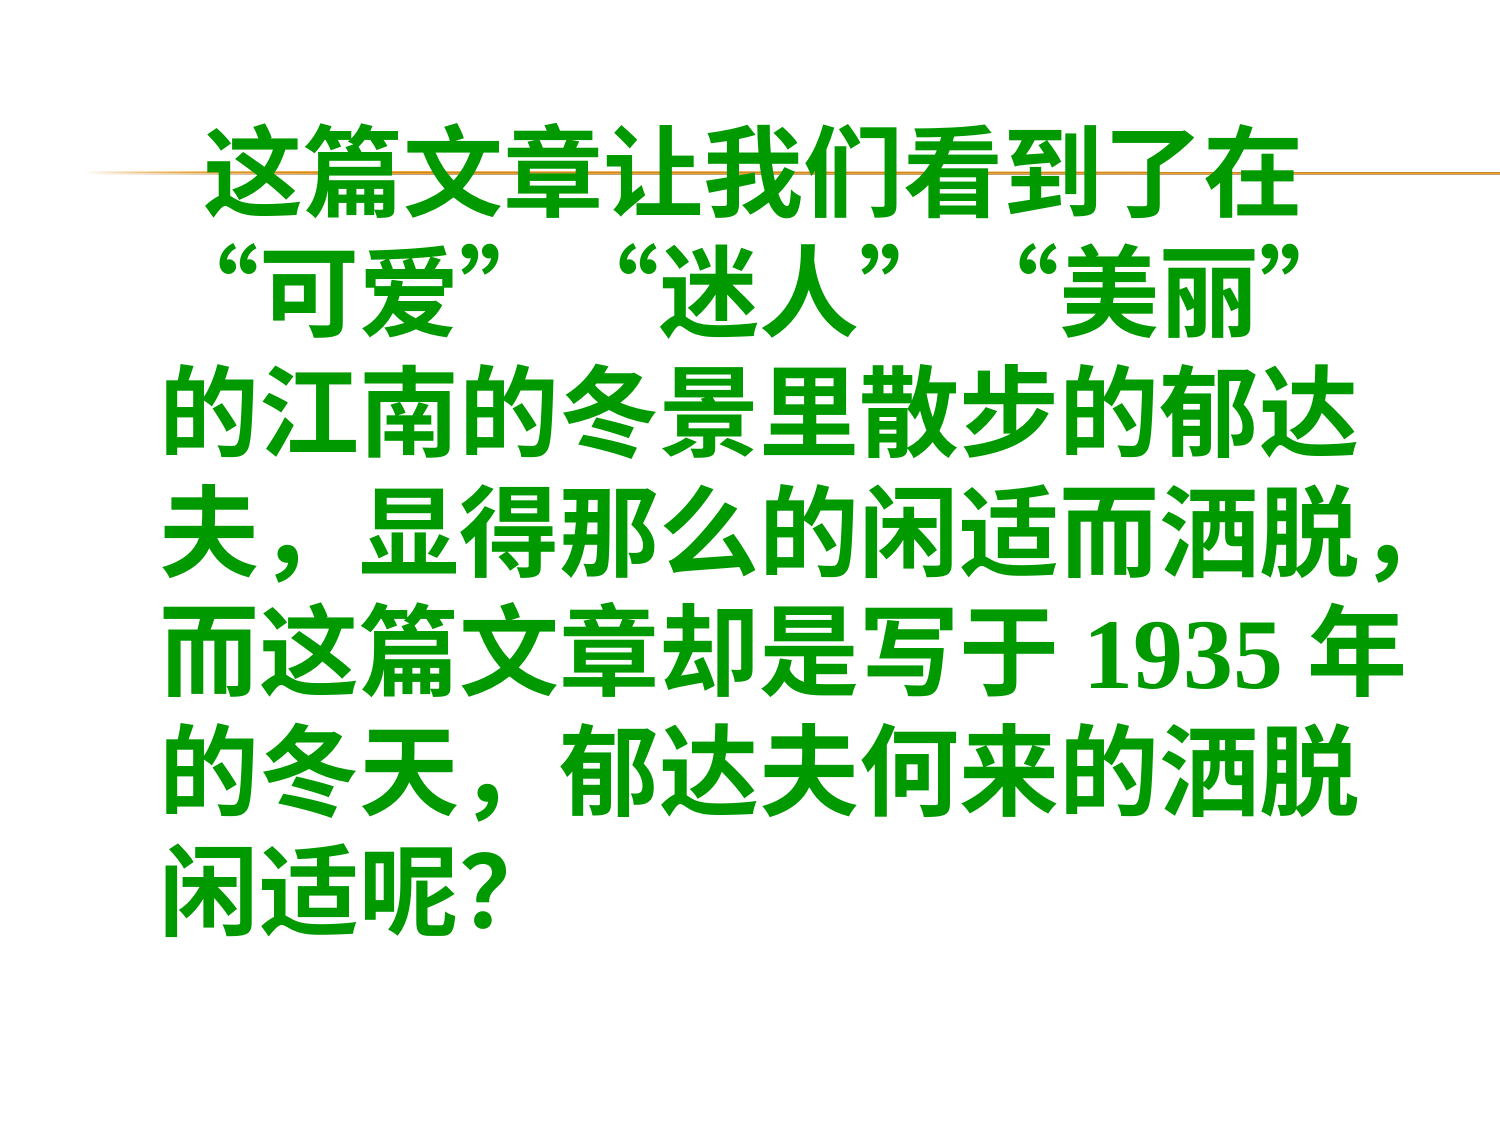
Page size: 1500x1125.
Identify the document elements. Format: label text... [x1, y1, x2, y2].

list 这篇文章让我们看到了在“可爱”“迷人”“美丽”的江南的冬景里散步的郁达夫，显得那么的闲适而洒脱，而这篇文章却是写于1935年的冬天，郁达夫何来的洒脱闲适呢？ [88, 101, 1437, 1024]
picture [1437, 170, 1500, 176]
